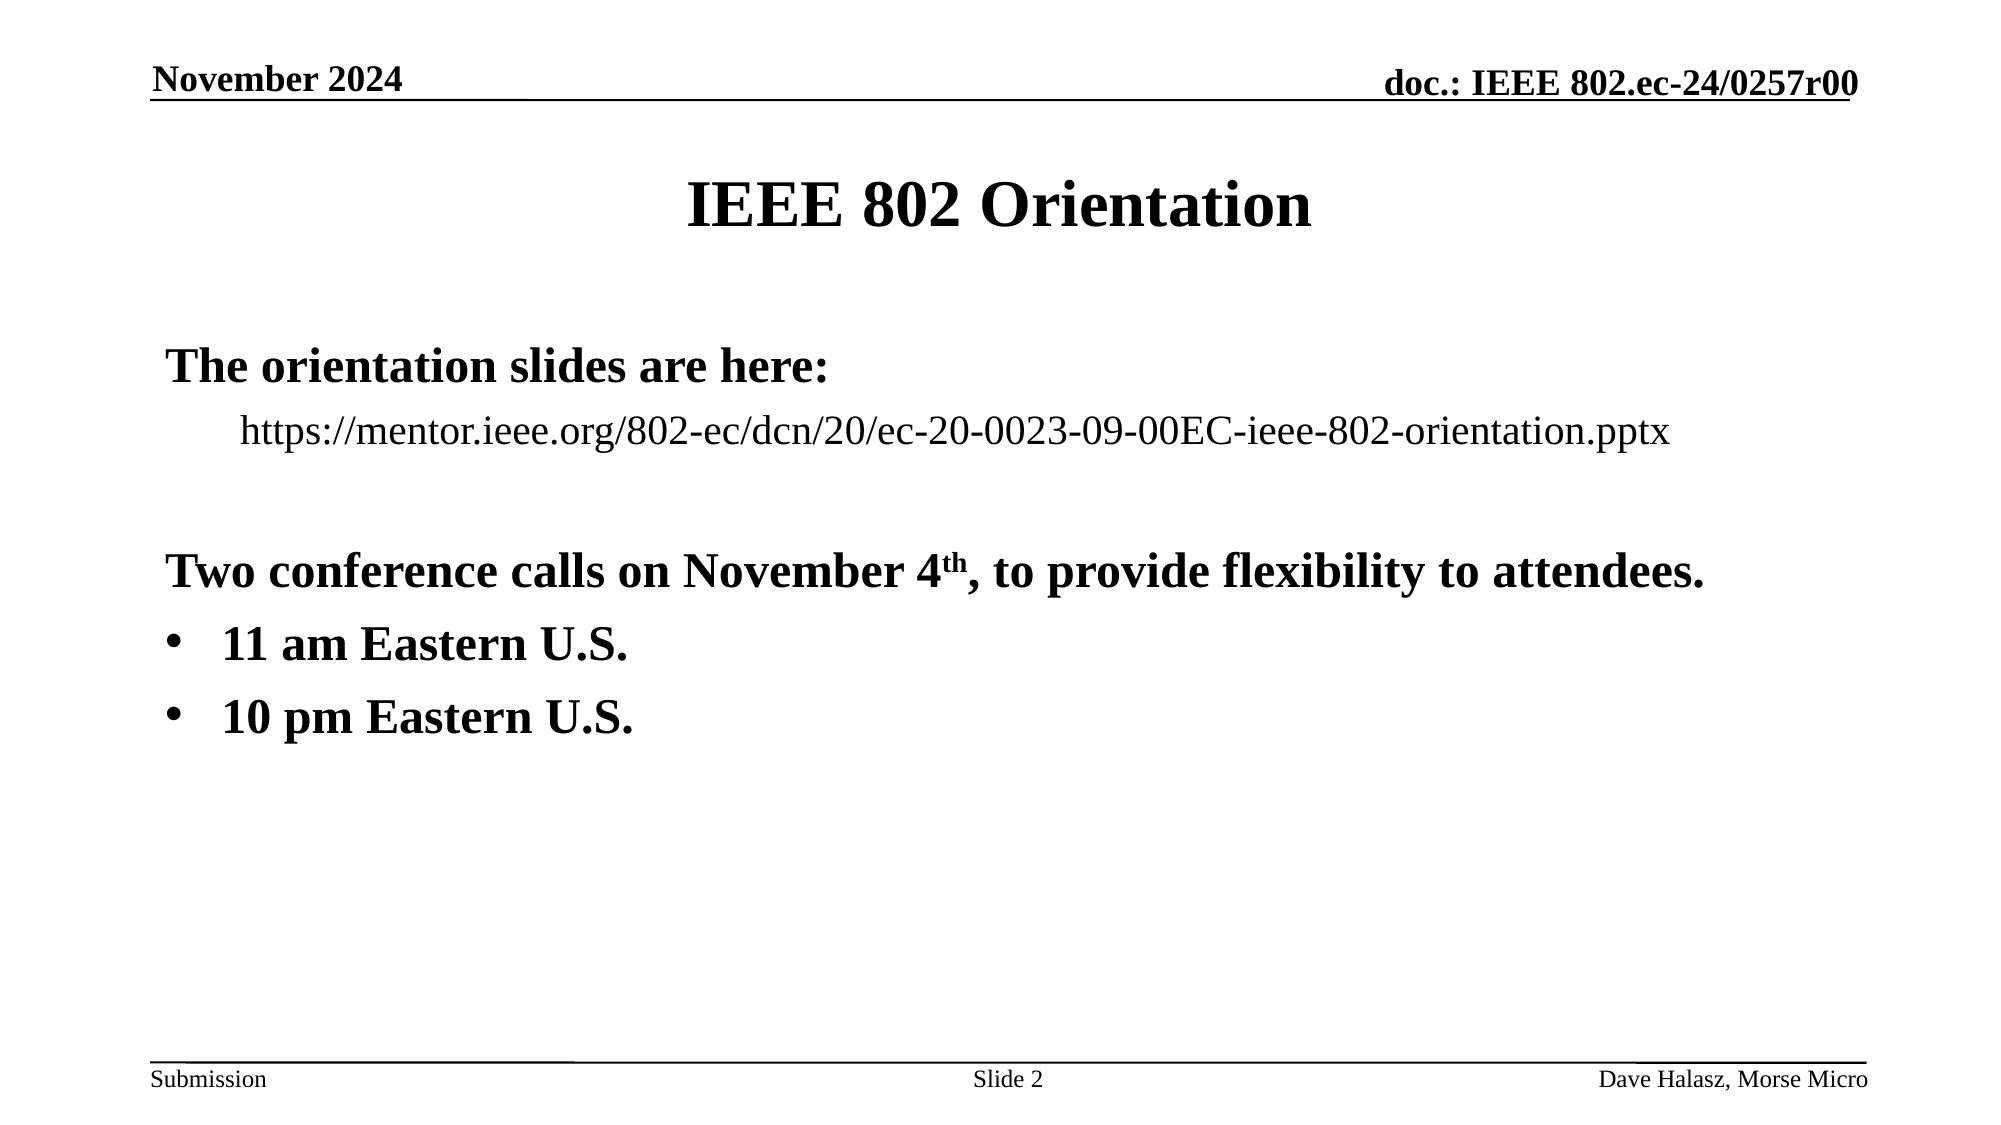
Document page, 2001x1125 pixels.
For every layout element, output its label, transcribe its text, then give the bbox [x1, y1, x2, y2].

list The orientation slides are here: https://mentor.ieee.org/802-ec/dcn/20/ec-20-0023-09-00EC-ieee-802-orientation.pptx Two conference calls on November 4th, to provide flexibility to attendees. 11 am Eastern U.S. 10 pm Eastern U.S. [149, 324, 1850, 1048]
footer Dave Halasz, Morse Micro [1171, 1061, 1869, 1093]
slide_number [152, 54, 563, 100]
slide_number Slide 2 [950, 1061, 1067, 1123]
title IEEE 802 Orientation [149, 112, 1850, 288]
